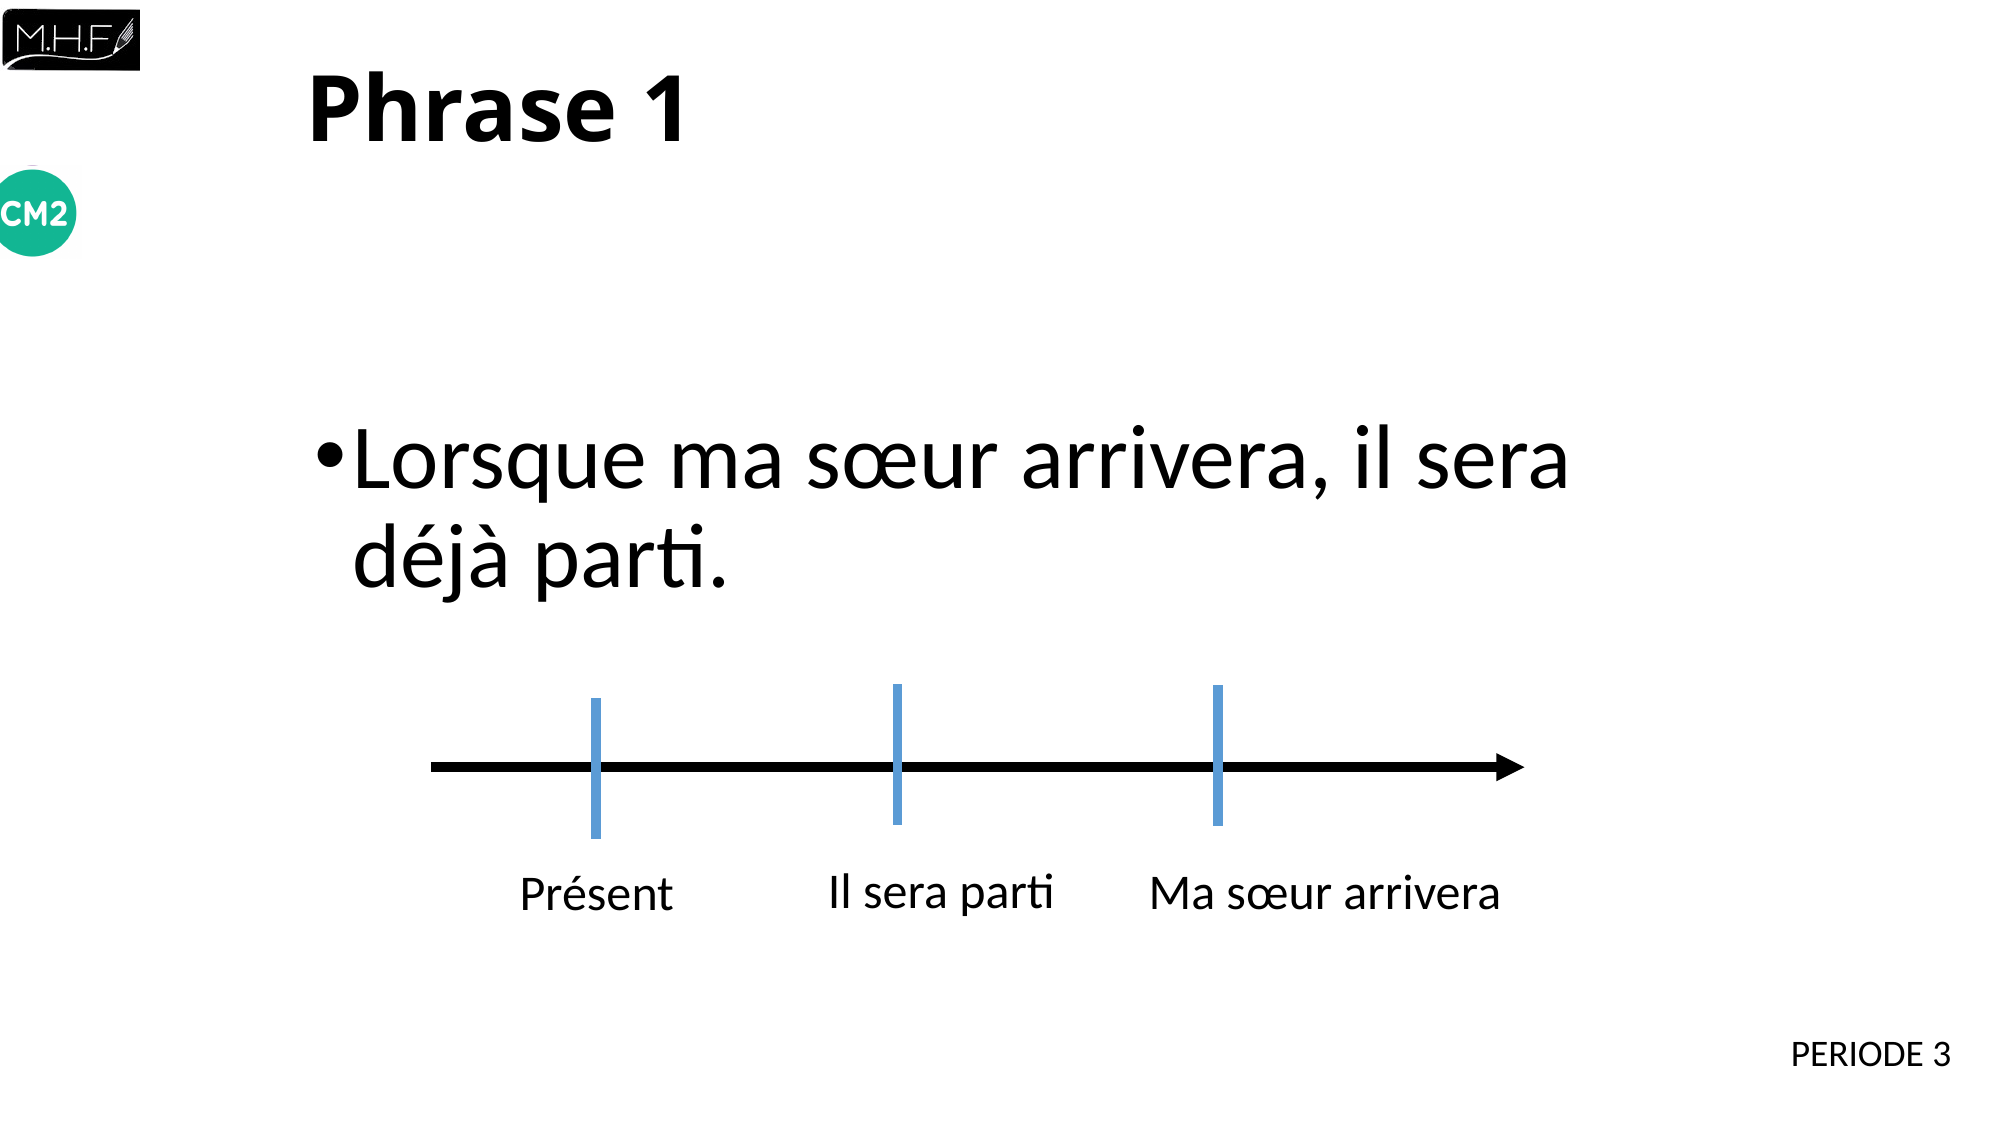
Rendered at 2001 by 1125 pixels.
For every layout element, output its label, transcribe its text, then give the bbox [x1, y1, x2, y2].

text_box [504, 698, 821, 929]
title Phrase 1 [290, 3, 1837, 221]
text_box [813, 684, 1159, 928]
picture [0, 7, 140, 74]
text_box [1133, 685, 1551, 929]
picture [0, 165, 82, 259]
list Lorsque ma sœur arrivera, il sera déjà parti. [299, 401, 1710, 857]
text_box PERIODE 3 [1362, 1021, 1967, 1082]
